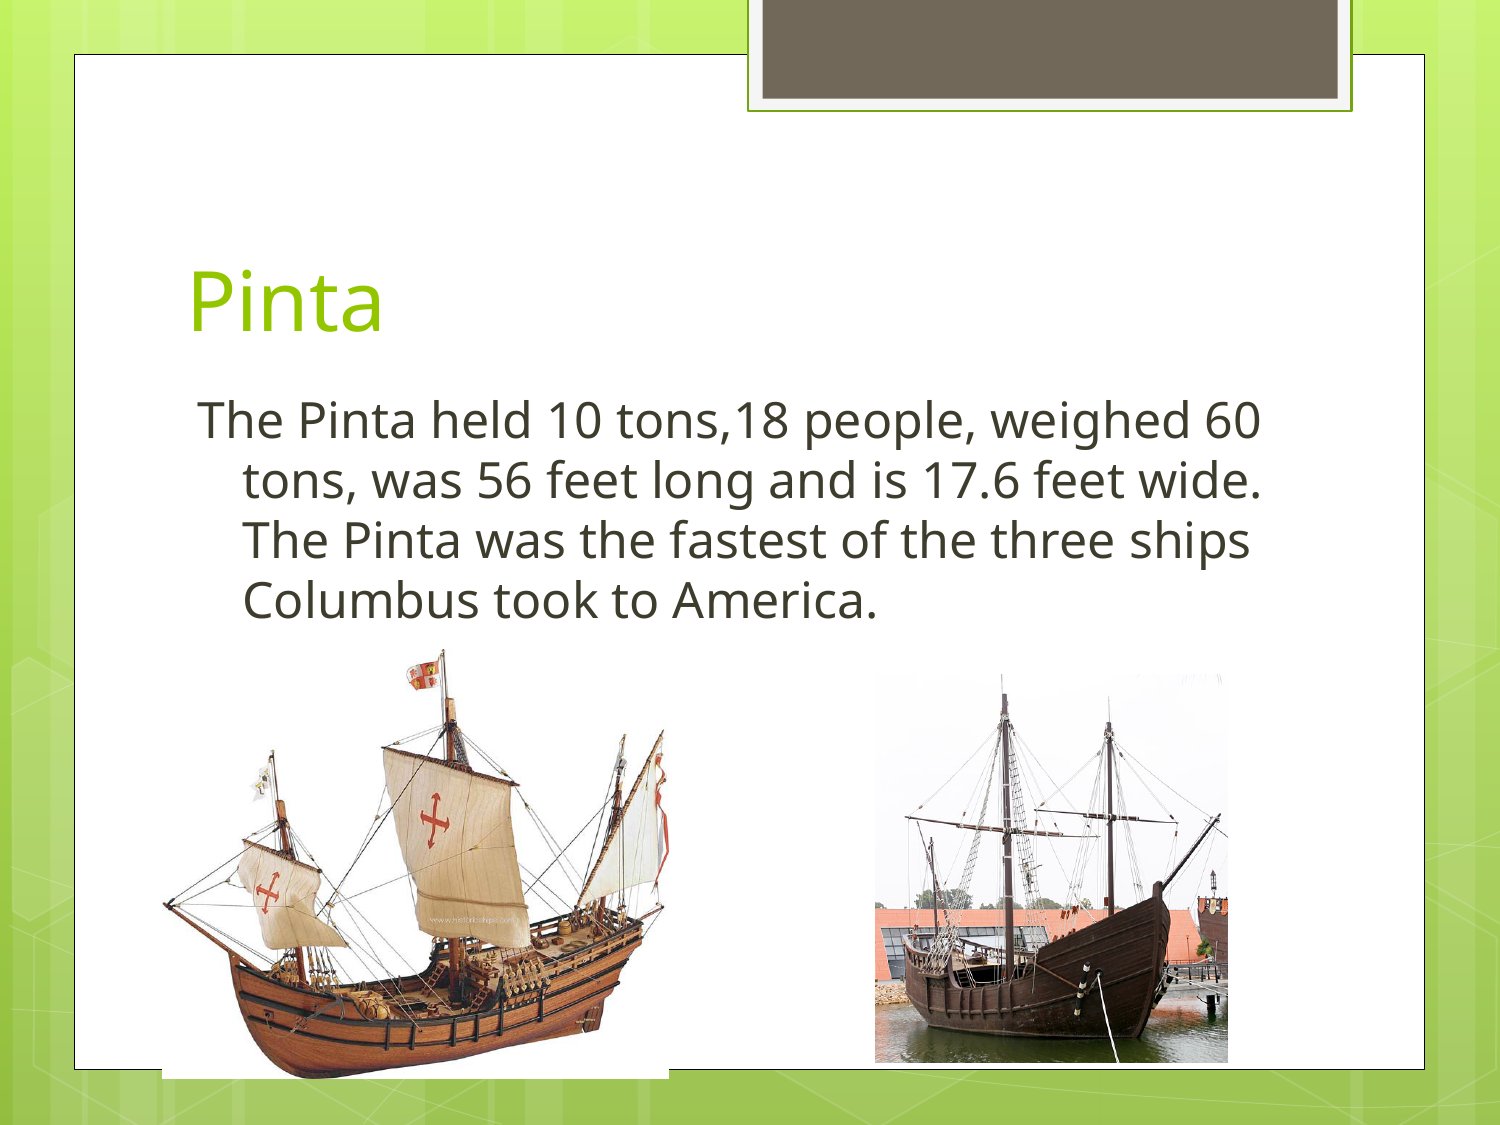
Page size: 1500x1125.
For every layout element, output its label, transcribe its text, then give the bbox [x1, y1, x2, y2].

picture [874, 674, 1228, 1063]
picture [162, 649, 669, 1080]
title Pinta [171, 168, 1324, 357]
list The Pinta held 10 tons,18 people, weighed 60 tons, was 56 feet long and is 17.6 feet wide. The Pinta was the fastest of the three ships Columbus took to America. [171, 381, 1283, 957]
